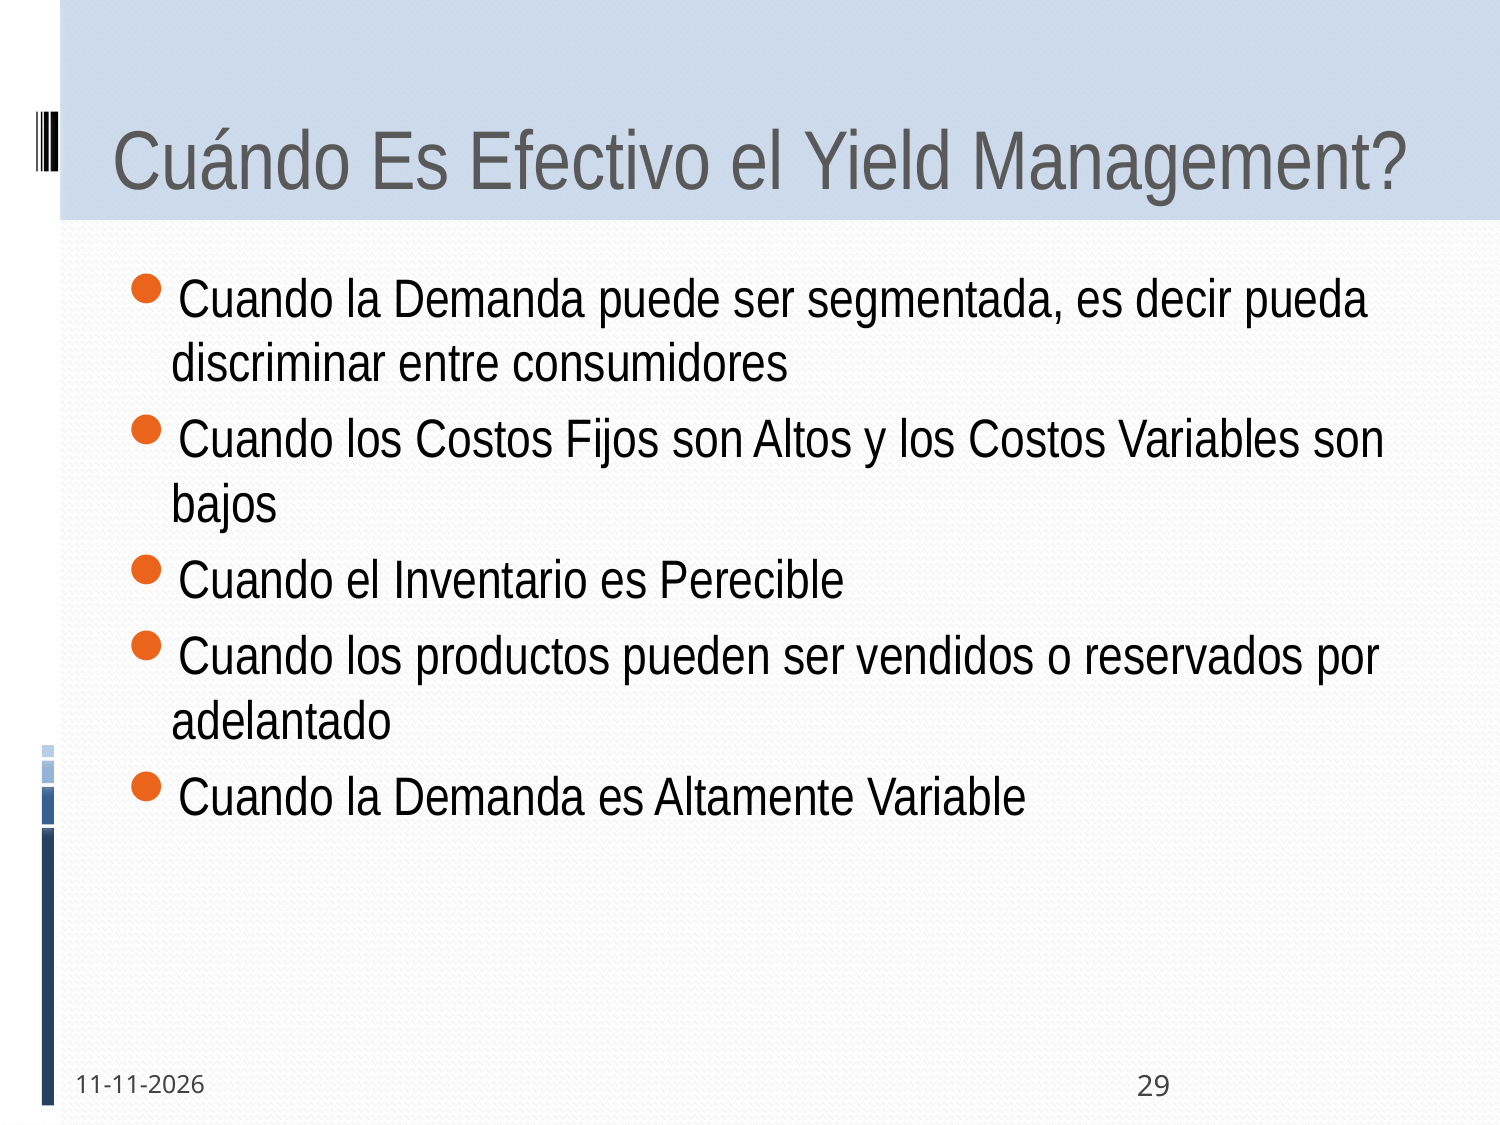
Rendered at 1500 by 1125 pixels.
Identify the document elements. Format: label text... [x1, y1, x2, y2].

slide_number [75, 1042, 243, 1103]
slide_number 29 [1045, 1046, 1171, 1107]
list Cuando la Demanda puede ser segmentada, es decir pueda discriminar entre consumidores Cuando los Costos Fijos son Altos y los Costos Variables son bajos Cuando el Inventario es Perecible Cuando los productos pueden ser vendidos o reservados por adelantado Cuando la Demanda es Altamente Variable [111, 255, 1436, 1038]
title Cuándo Es Efectivo el Yield Management? [111, 18, 1436, 207]
